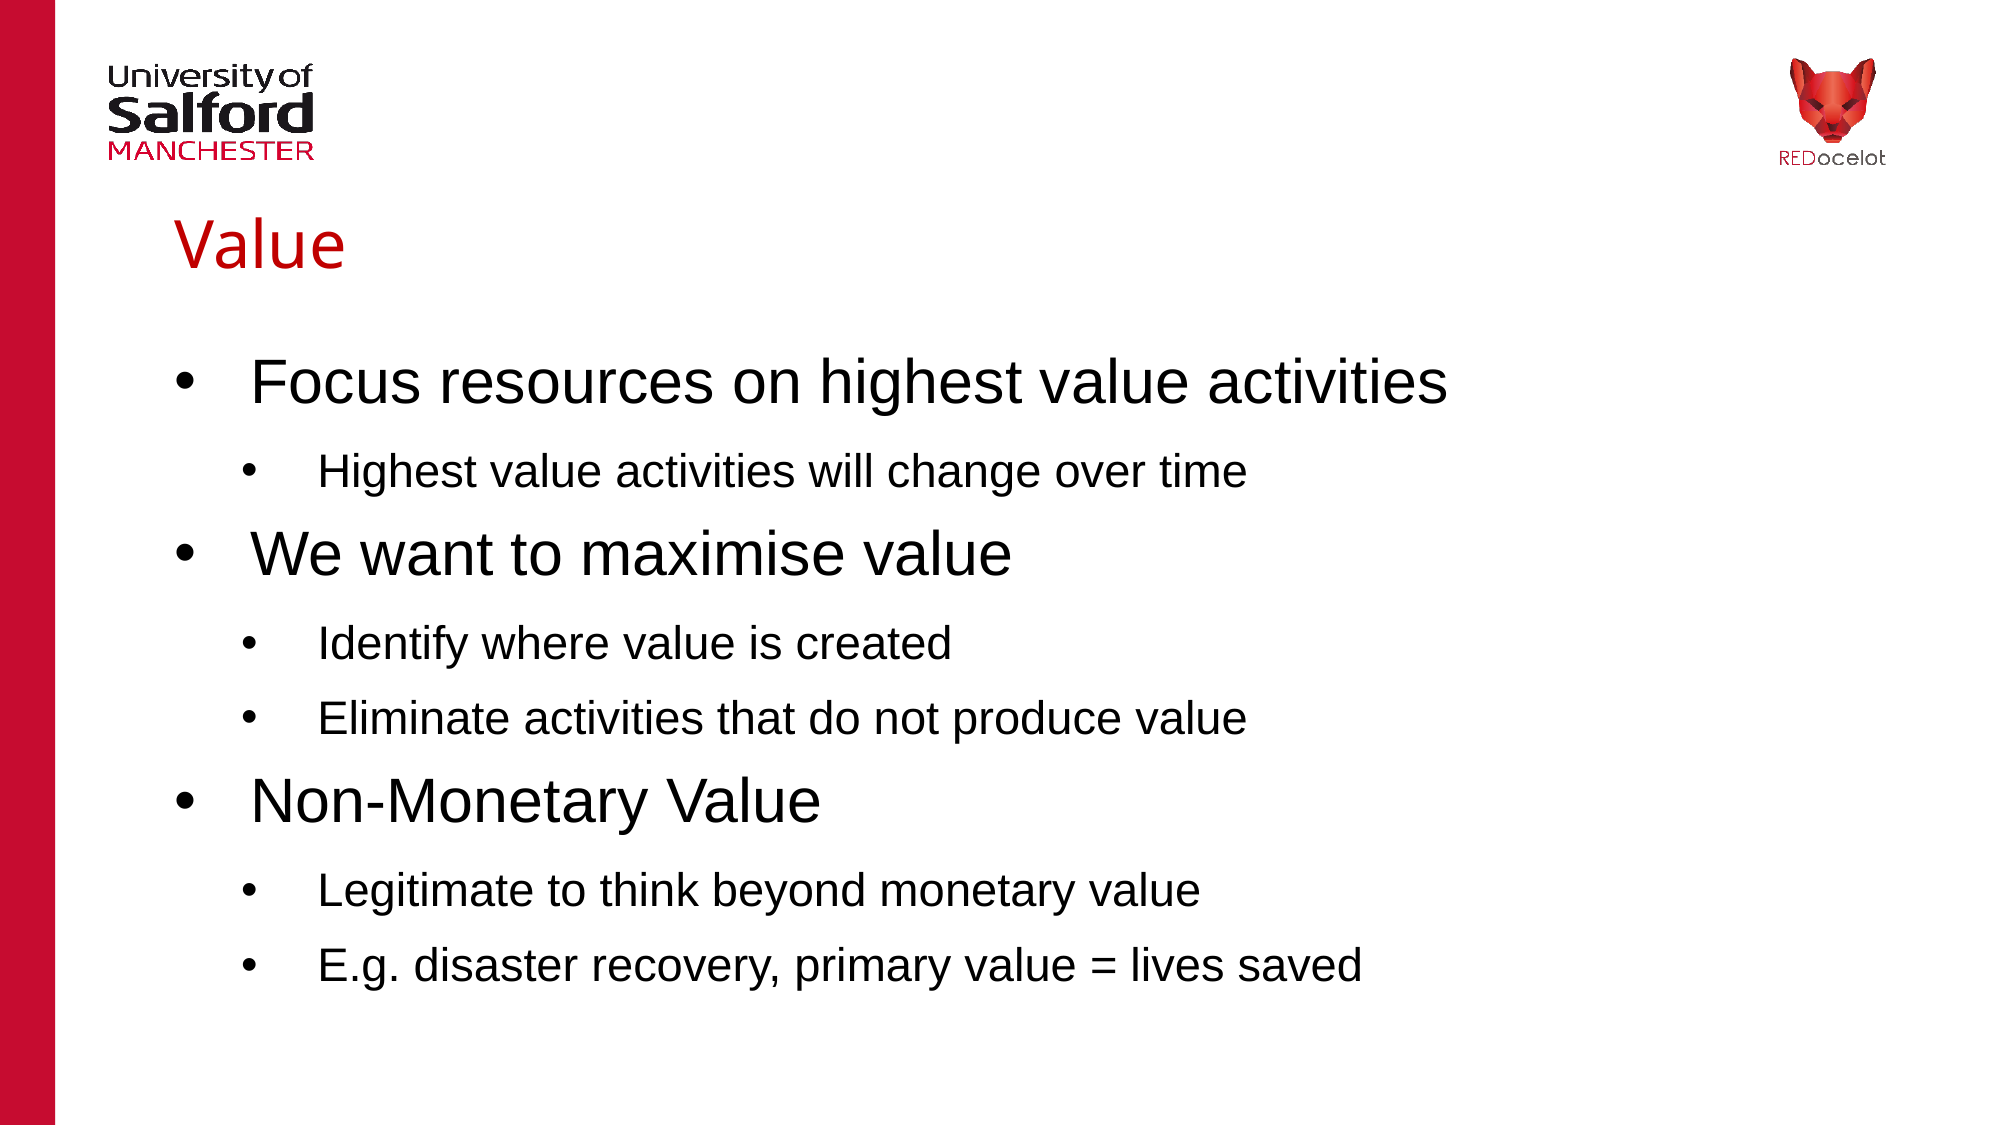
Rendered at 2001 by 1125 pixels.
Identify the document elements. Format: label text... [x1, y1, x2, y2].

picture [60, 27, 362, 196]
picture [1766, 43, 1899, 180]
title Value [159, 201, 1899, 310]
list Focus resources on highest value activities Highest value activities will change over time We want to maximise value Identify where value is created Eliminate activities that do not produce value Non-Monetary Value Legitimate to think beyond monetary value E.g. disaster recovery, primary value = lives saved [159, 340, 1899, 1004]
